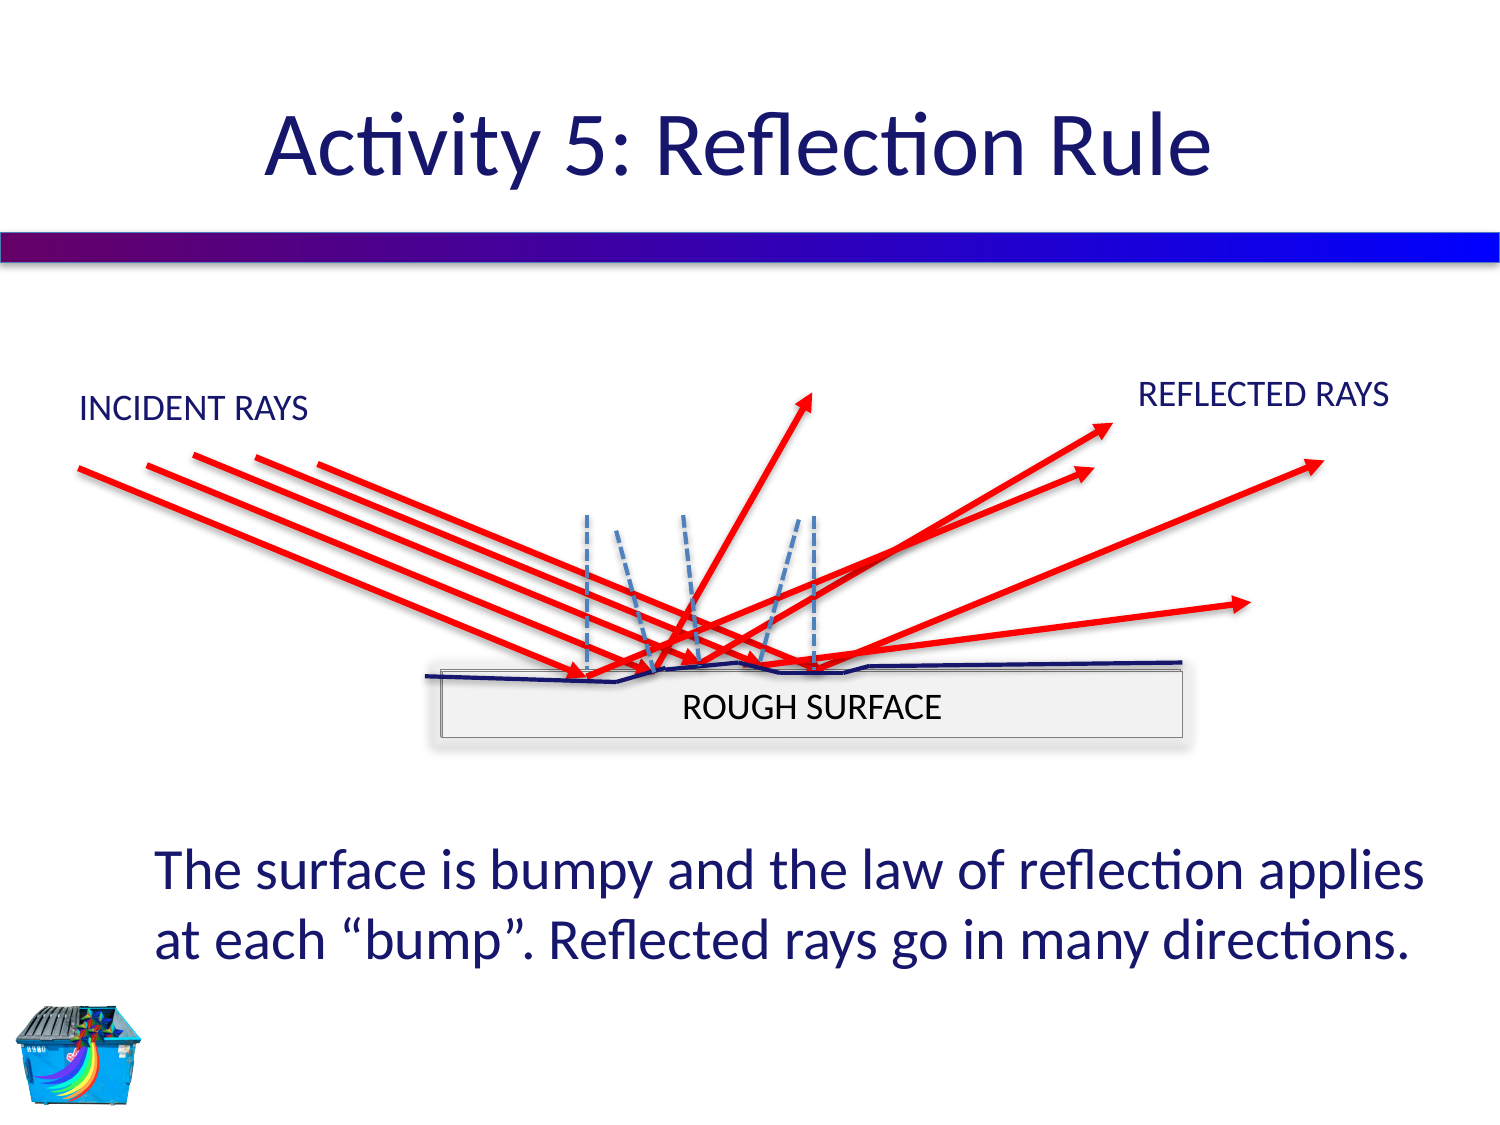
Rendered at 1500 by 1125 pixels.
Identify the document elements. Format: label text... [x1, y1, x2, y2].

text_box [817, 422, 1114, 600]
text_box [818, 601, 1252, 666]
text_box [78, 467, 584, 678]
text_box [738, 662, 762, 674]
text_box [804, 601, 809, 666]
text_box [586, 467, 1096, 674]
text_box Activity 5: Reflection Rule [74, 45, 1425, 233]
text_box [869, 662, 1183, 667]
text_box INCIDENT RAYS [63, 375, 358, 435]
text_box The surface is bumpy and the law of reflection applies at each “bump”. Reflected rays go in many directions. [139, 823, 1455, 979]
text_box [615, 530, 656, 676]
picture [14, 1004, 143, 1107]
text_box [704, 662, 736, 670]
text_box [192, 454, 649, 463]
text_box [652, 676, 666, 683]
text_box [665, 662, 678, 670]
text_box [843, 665, 867, 674]
text_box ROUGH SURFACE [440, 677, 1183, 738]
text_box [424, 675, 610, 683]
text_box REFLECTED RAYS [1123, 362, 1417, 422]
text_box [1118, 460, 1325, 670]
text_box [682, 514, 700, 667]
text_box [758, 519, 799, 666]
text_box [654, 392, 813, 465]
